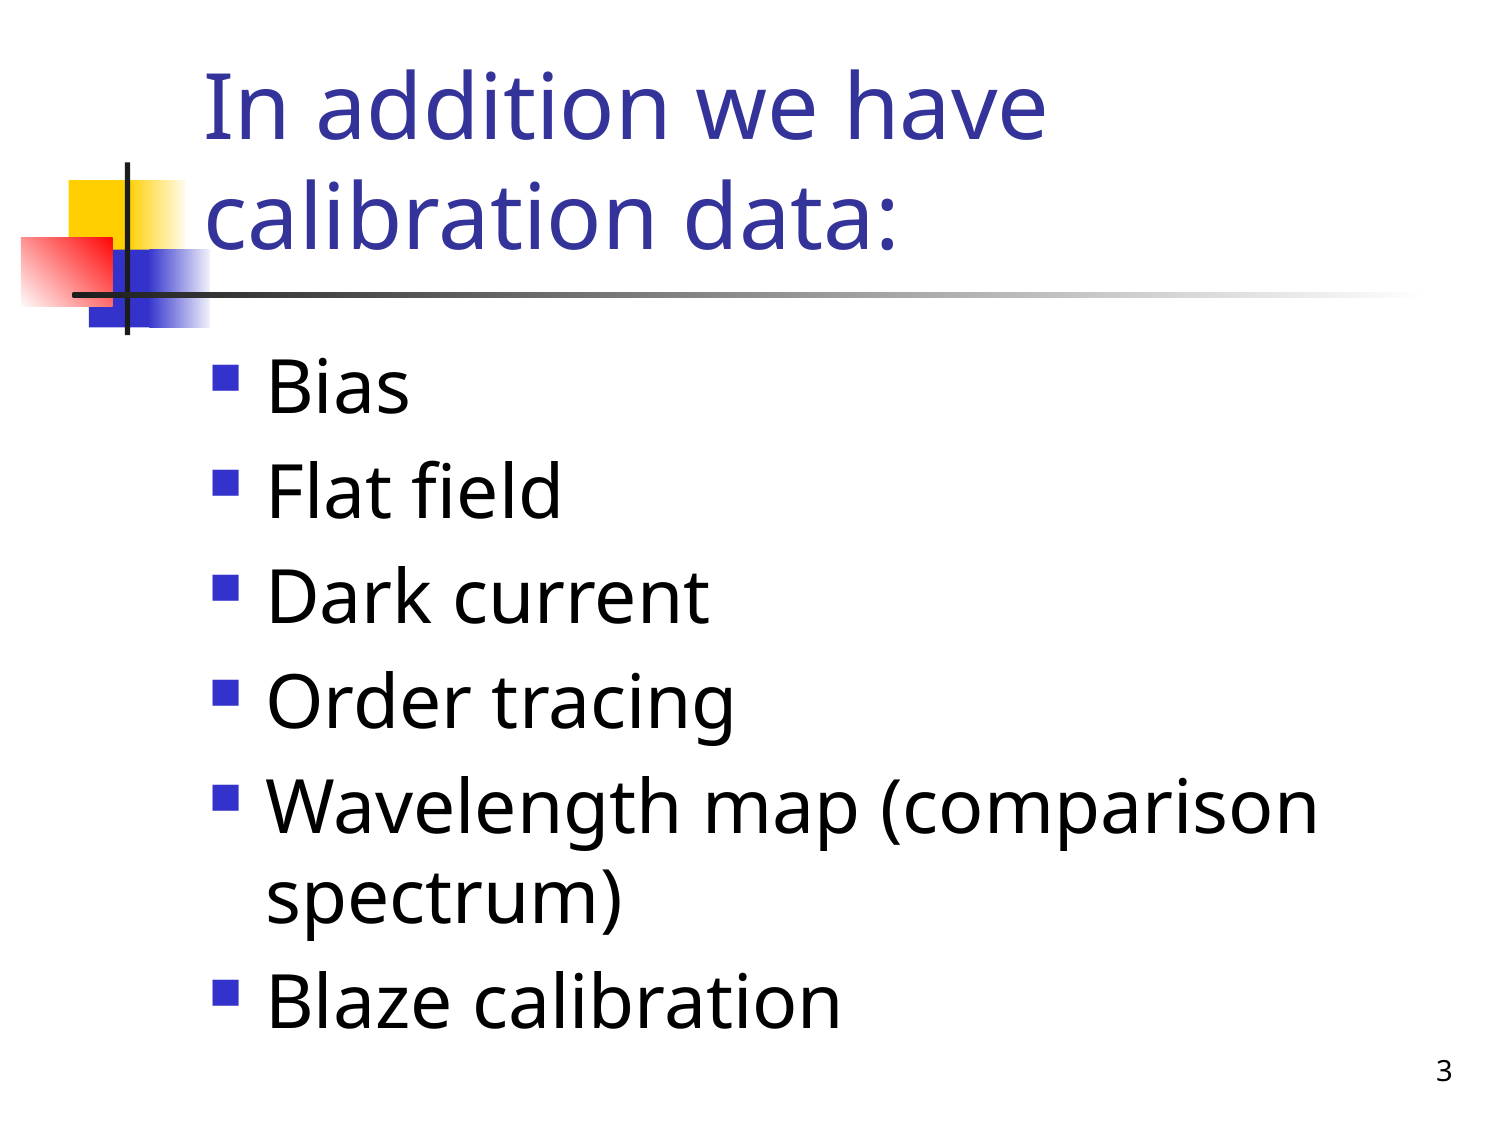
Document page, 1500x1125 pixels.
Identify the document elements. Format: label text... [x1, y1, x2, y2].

list Bias Flat field Dark current Order tracing Wavelength map (comparison spectrum) Blaze calibration [193, 331, 1469, 1006]
slide_number 3 [1155, 1024, 1468, 1100]
title In addition we have calibration data: [188, 35, 1468, 275]
